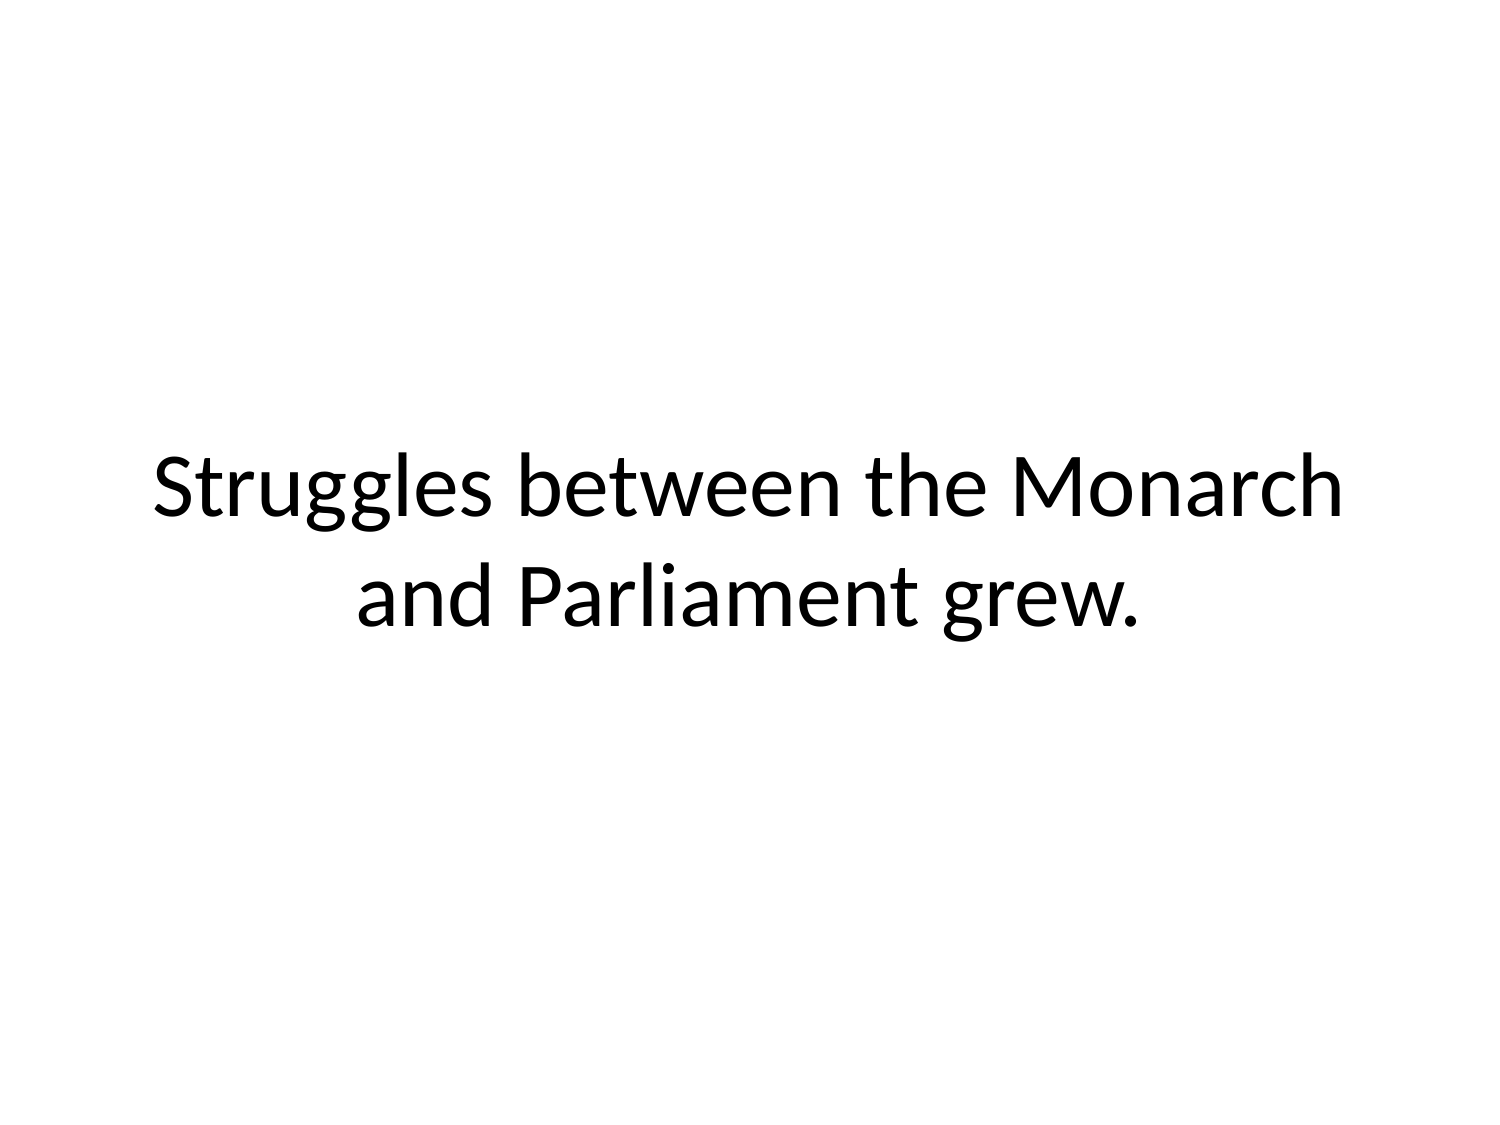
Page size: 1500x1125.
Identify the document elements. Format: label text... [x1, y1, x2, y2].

title Struggles between the Monarch and Parliament grew. [74, 44, 1426, 1026]
